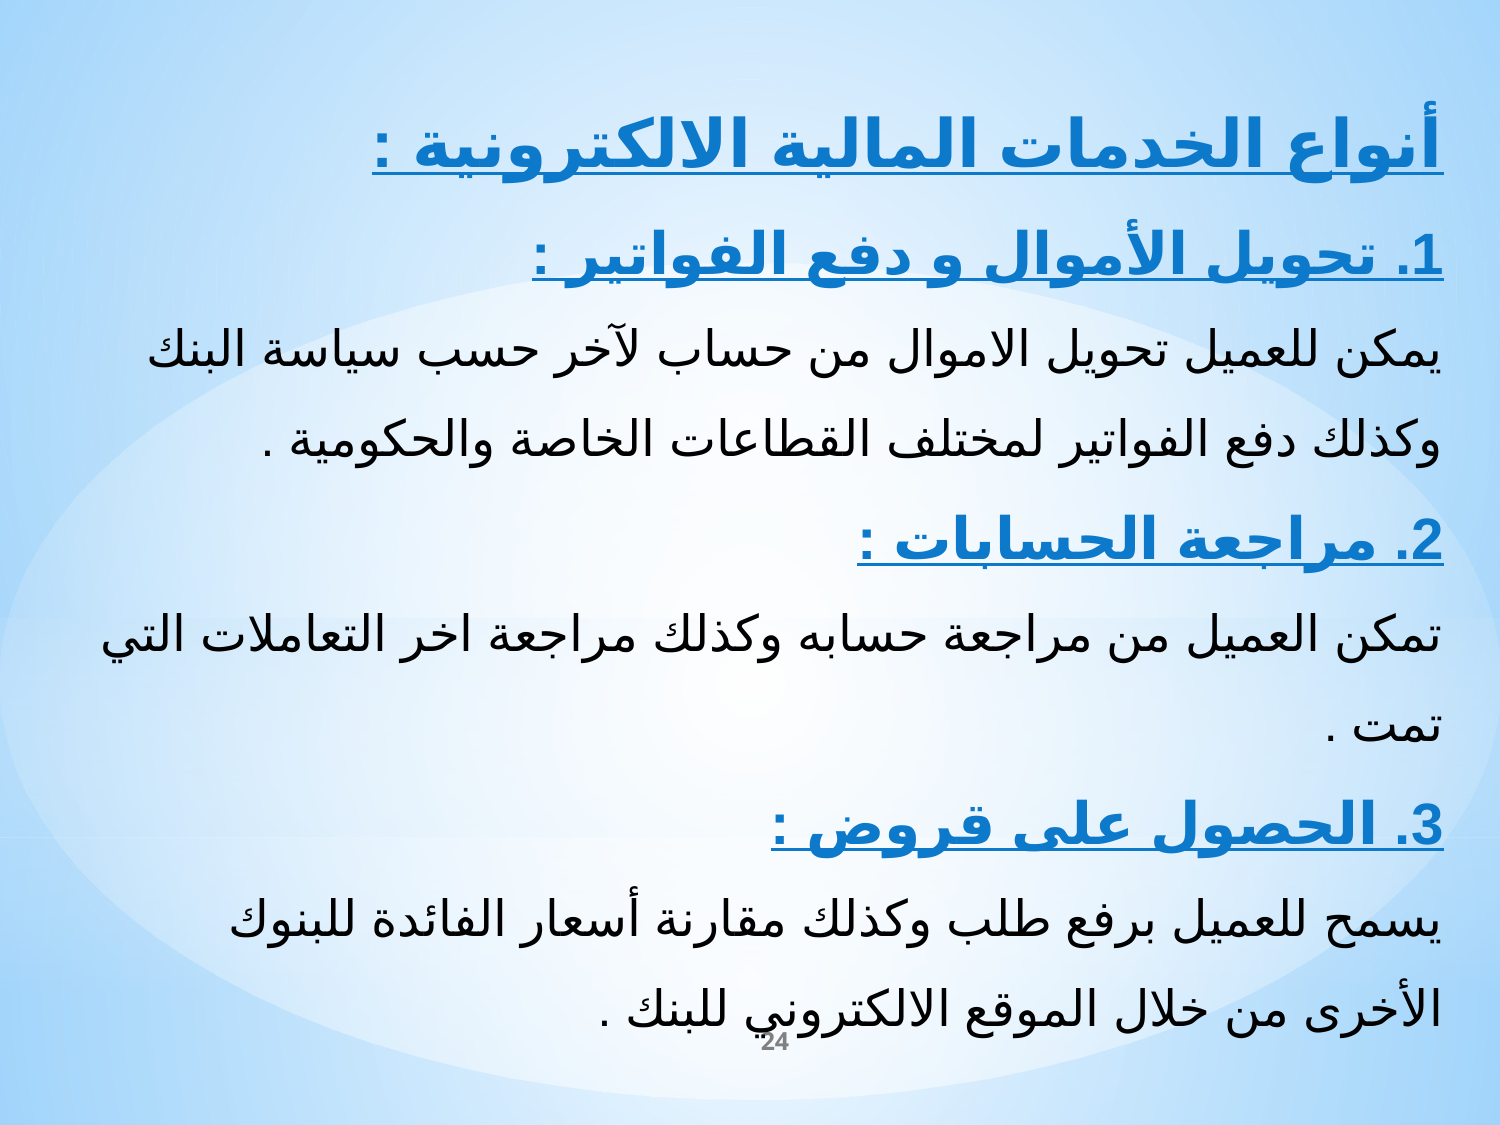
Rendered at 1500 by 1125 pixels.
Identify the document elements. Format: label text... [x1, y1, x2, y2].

text_box أنواع الخدمات المالية الالكترونية : 1. تحويل الأموال و دفع الفواتير : يمكن للعميل تحويل الاموال من حساب لآخر حسب سياسة البنك وكذلك دفع الفواتير لمختلف القطاعات الخاصة والحكومية . 2. مراجعة الحسابات : تمكن العميل من مراجعة حسابه وكذلك مراجعة اخر التعاملات التي تمت . 3. الحصول على قروض : يسمح للعميل برفع طلب وكذلك مقارنة أسعار الفائدة للبنوك الأخرى من خلال الموقع الالكتروني للبنك . [60, 53, 1459, 1044]
slide_number 24 [624, 1044, 925, 1073]
